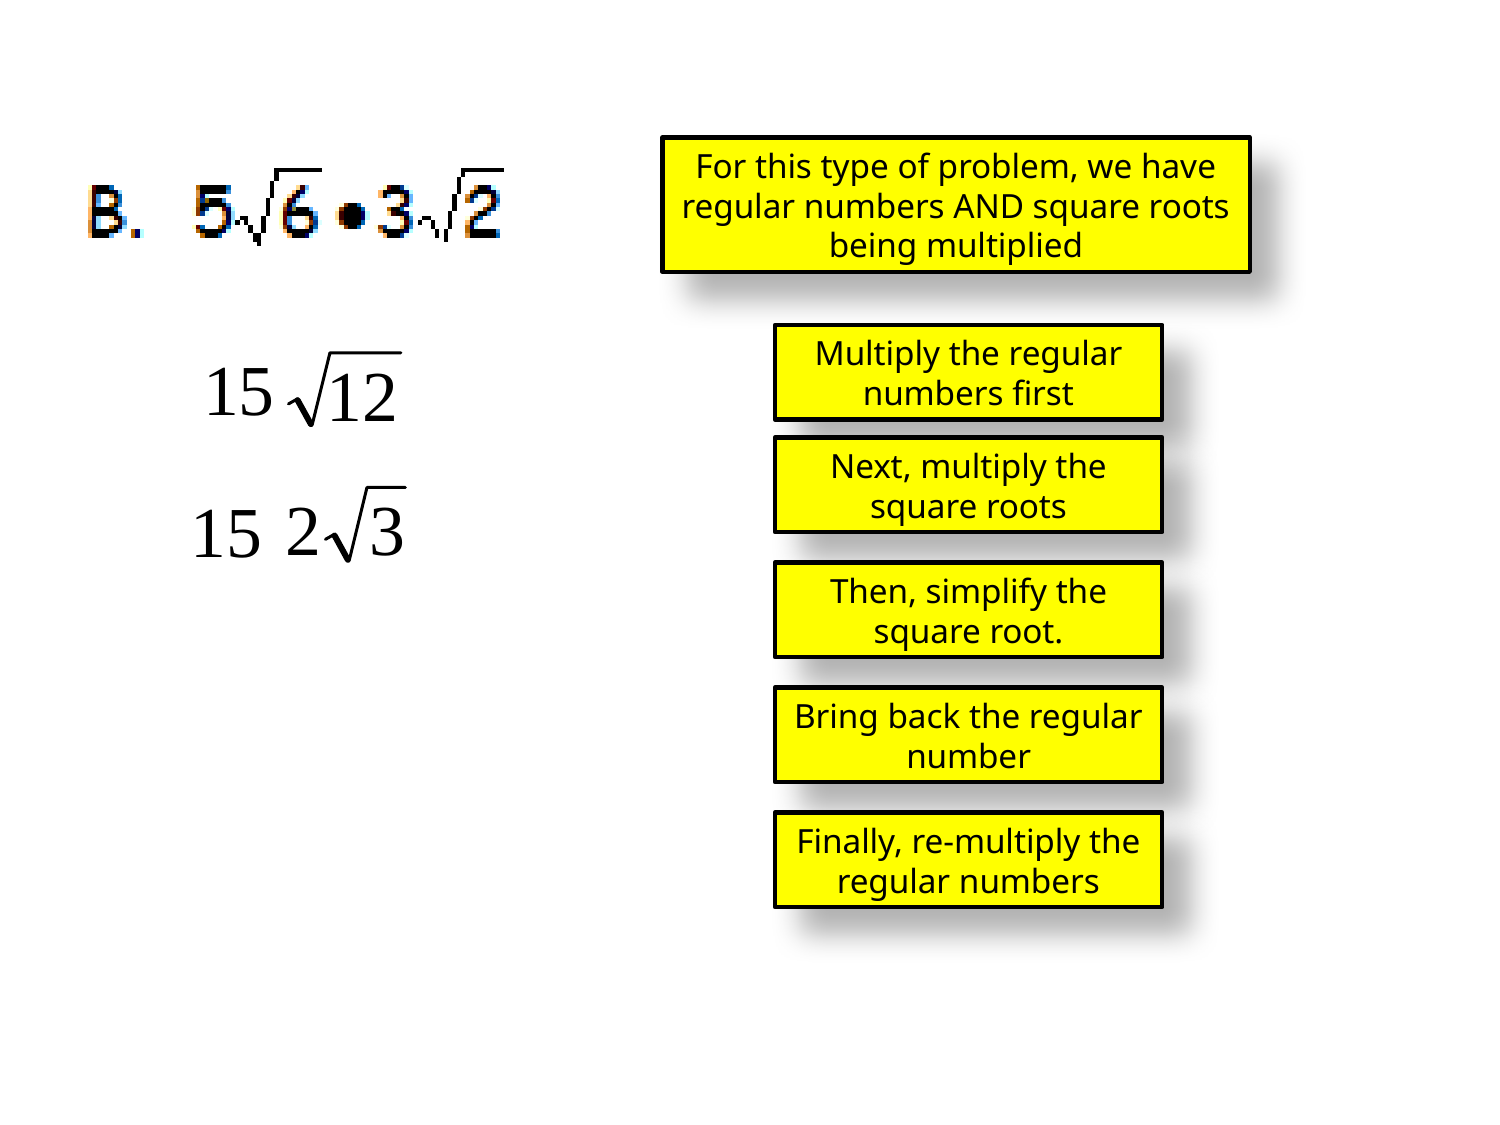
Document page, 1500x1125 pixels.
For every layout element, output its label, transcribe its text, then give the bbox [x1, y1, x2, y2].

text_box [199, 349, 269, 434]
text_box For this type of problem, we have regular numbers AND square roots being multiplied [662, 137, 1250, 272]
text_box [187, 491, 272, 576]
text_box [274, 471, 419, 580]
text_box Then, simplify the square root. [774, 562, 1163, 657]
text_box Finally, re-multiply the regular numbers [774, 812, 1163, 907]
text_box Next, multiply the square roots [774, 437, 1163, 532]
text_box Bring back the regular number [774, 687, 1163, 783]
picture [62, 112, 584, 326]
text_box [274, 337, 419, 440]
text_box Multiply the regular numbers first [774, 324, 1163, 420]
